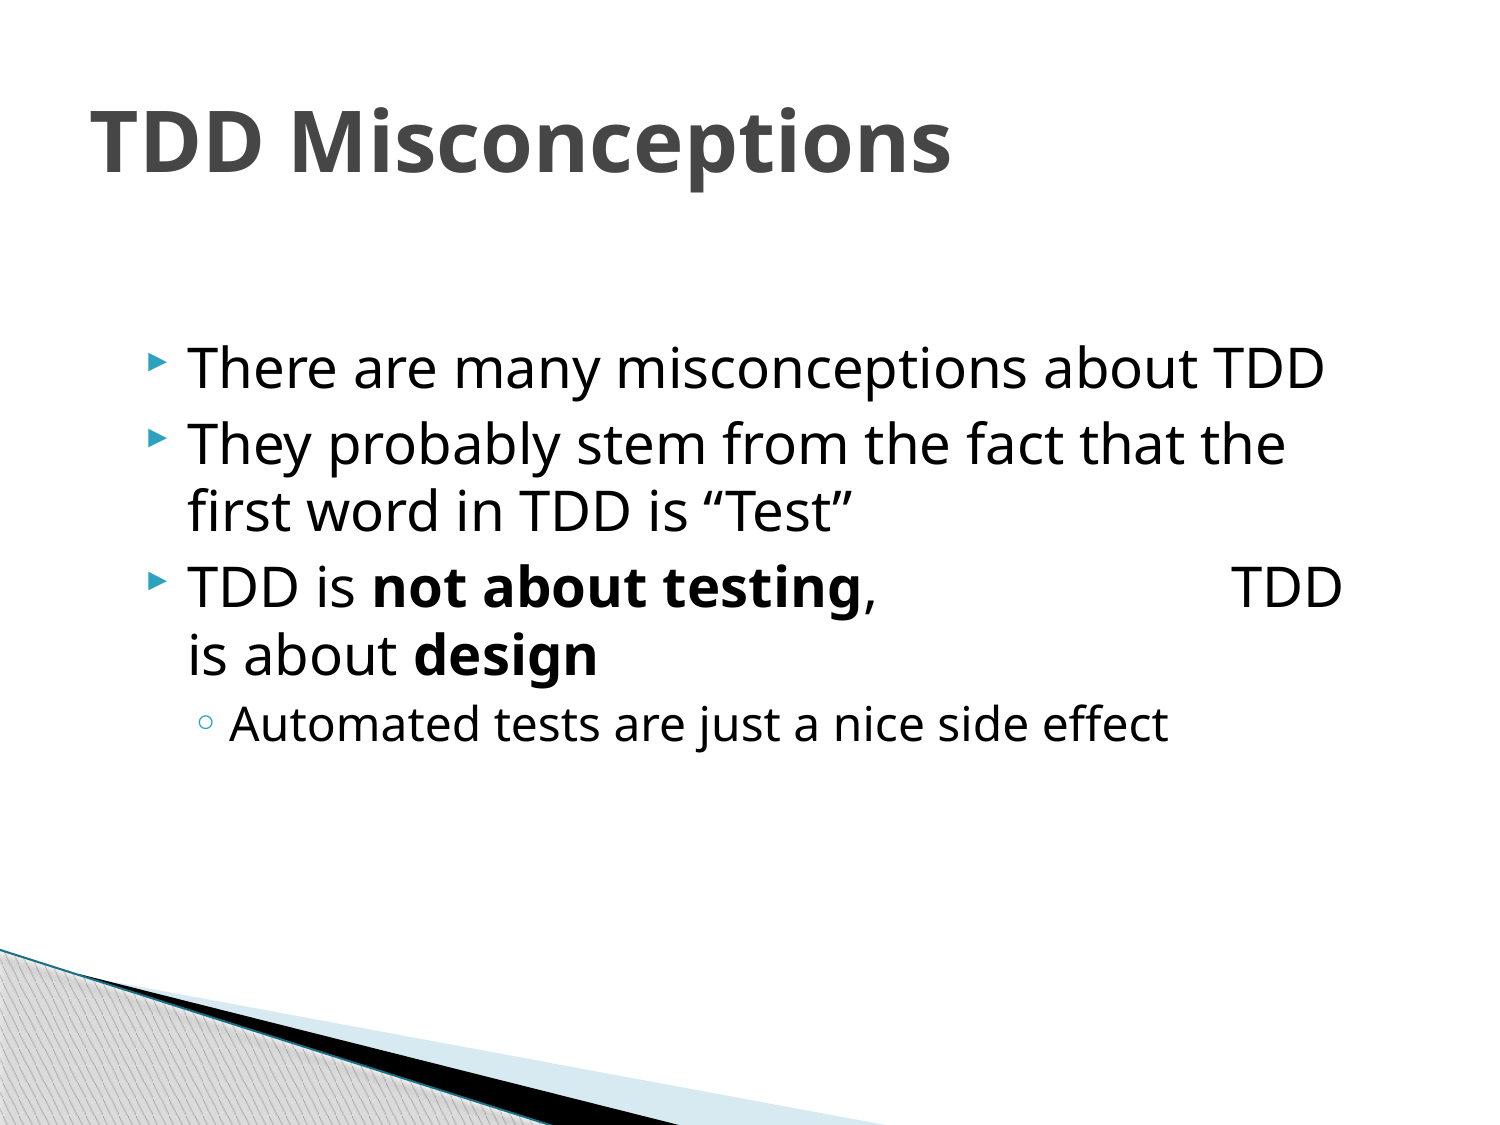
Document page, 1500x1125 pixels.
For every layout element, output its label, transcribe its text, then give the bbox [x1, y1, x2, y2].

title TDD Misconceptions [75, 45, 1425, 233]
list There are many misconceptions about TDD They probably stem from the fact that the first word in TDD is “Test” TDD is not about testing, TDD is about design Automated tests are just a nice side effect [112, 324, 1376, 1038]
